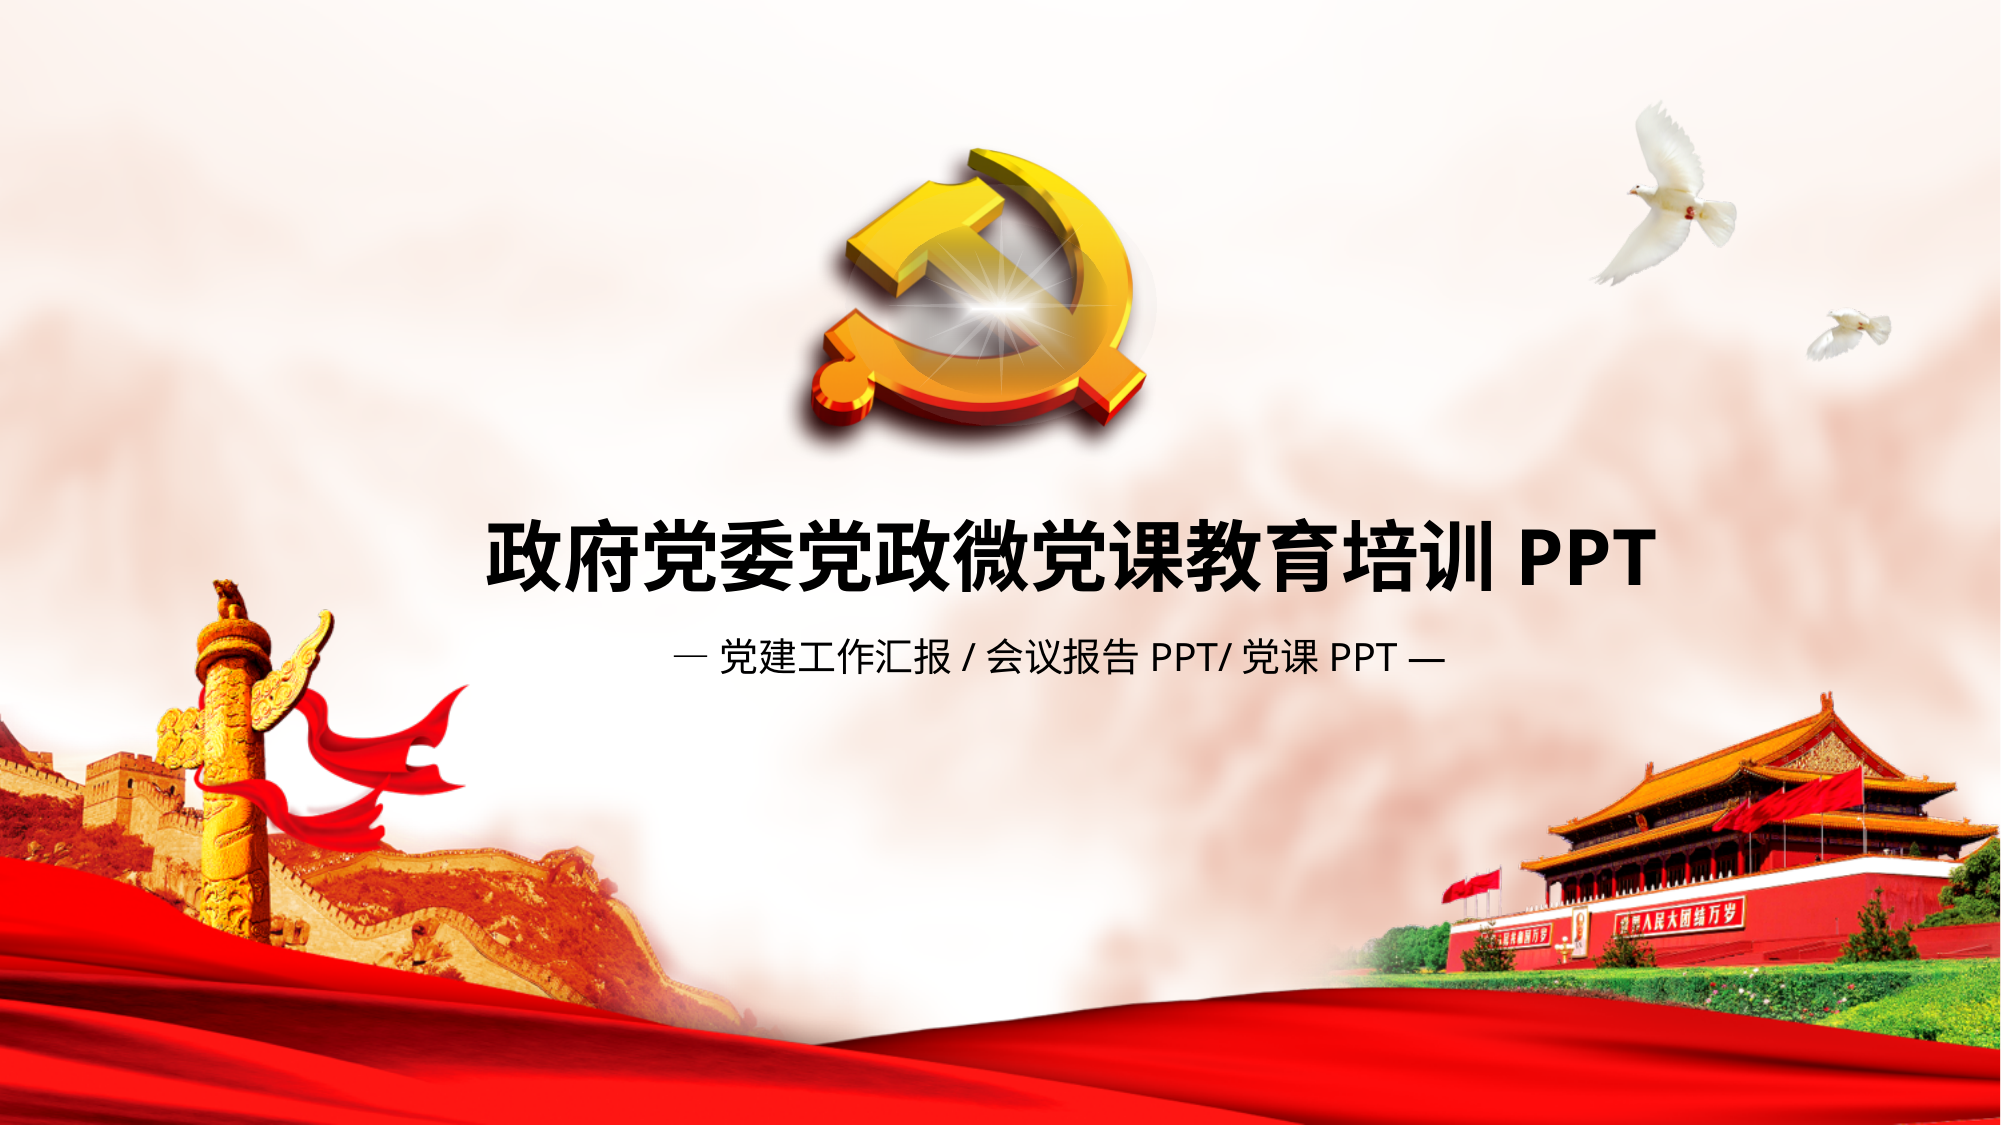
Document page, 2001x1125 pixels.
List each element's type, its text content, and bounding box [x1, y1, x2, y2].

text_box 政府党委党政微党课教育培训PPT [471, 499, 1703, 576]
picture [0, 0, 2001, 1125]
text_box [845, 184, 1157, 427]
